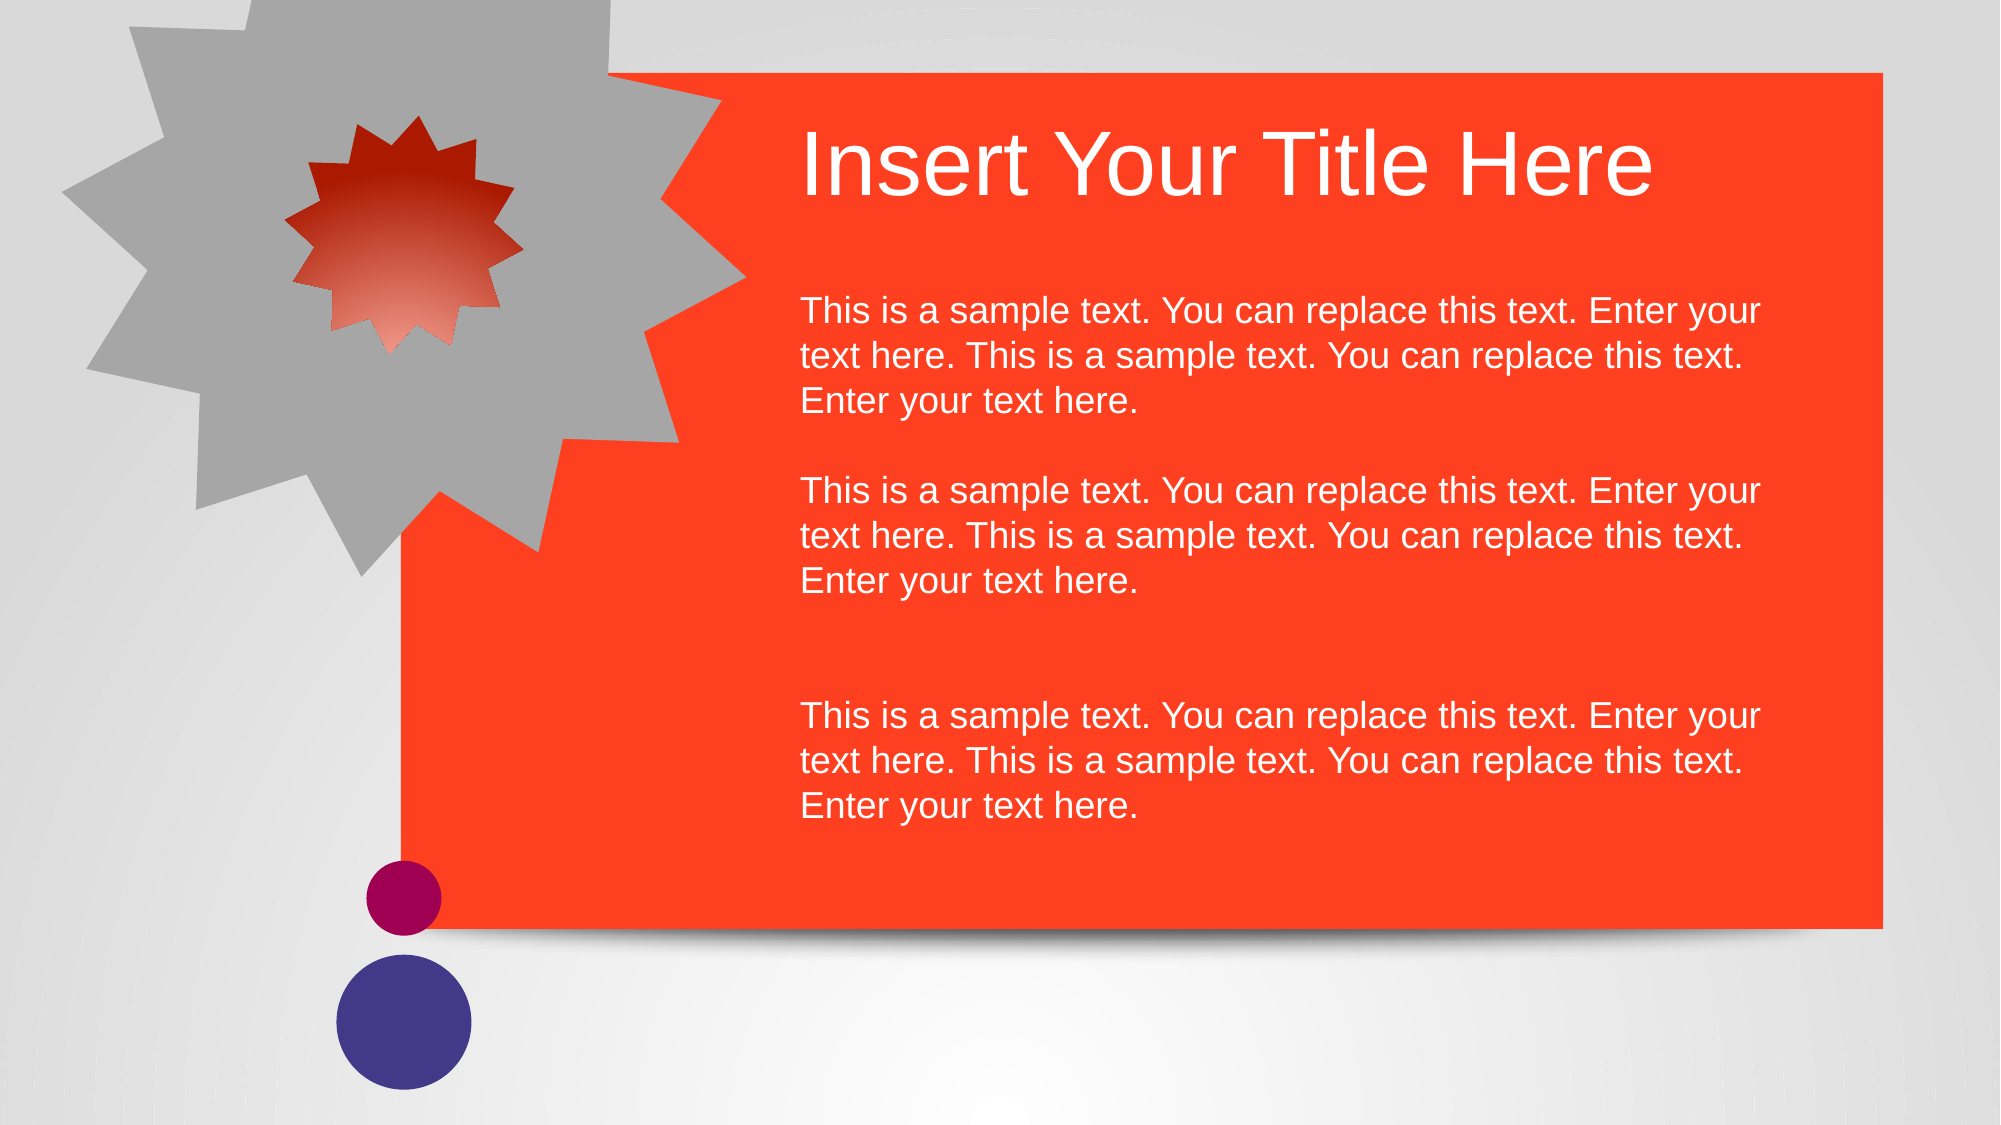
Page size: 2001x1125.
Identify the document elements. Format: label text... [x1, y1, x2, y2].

text_box [749, 72, 1884, 930]
text_box Insert Your Title Here [784, 96, 1732, 222]
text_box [58, 0, 749, 1090]
text_box This is a sample text. You can replace this text. Enter your text here. This is a sample text. You can replace this text. Enter your text here. This is a sample text. You can replace this text. Enter your text here. This is a sample text. You can replace this text. Enter your text here. This is a sample text. You can replace this text. Enter your text here. This is a sample text. You can replace this text. Enter your text here. [784, 278, 1837, 922]
picture [749, 922, 1882, 986]
